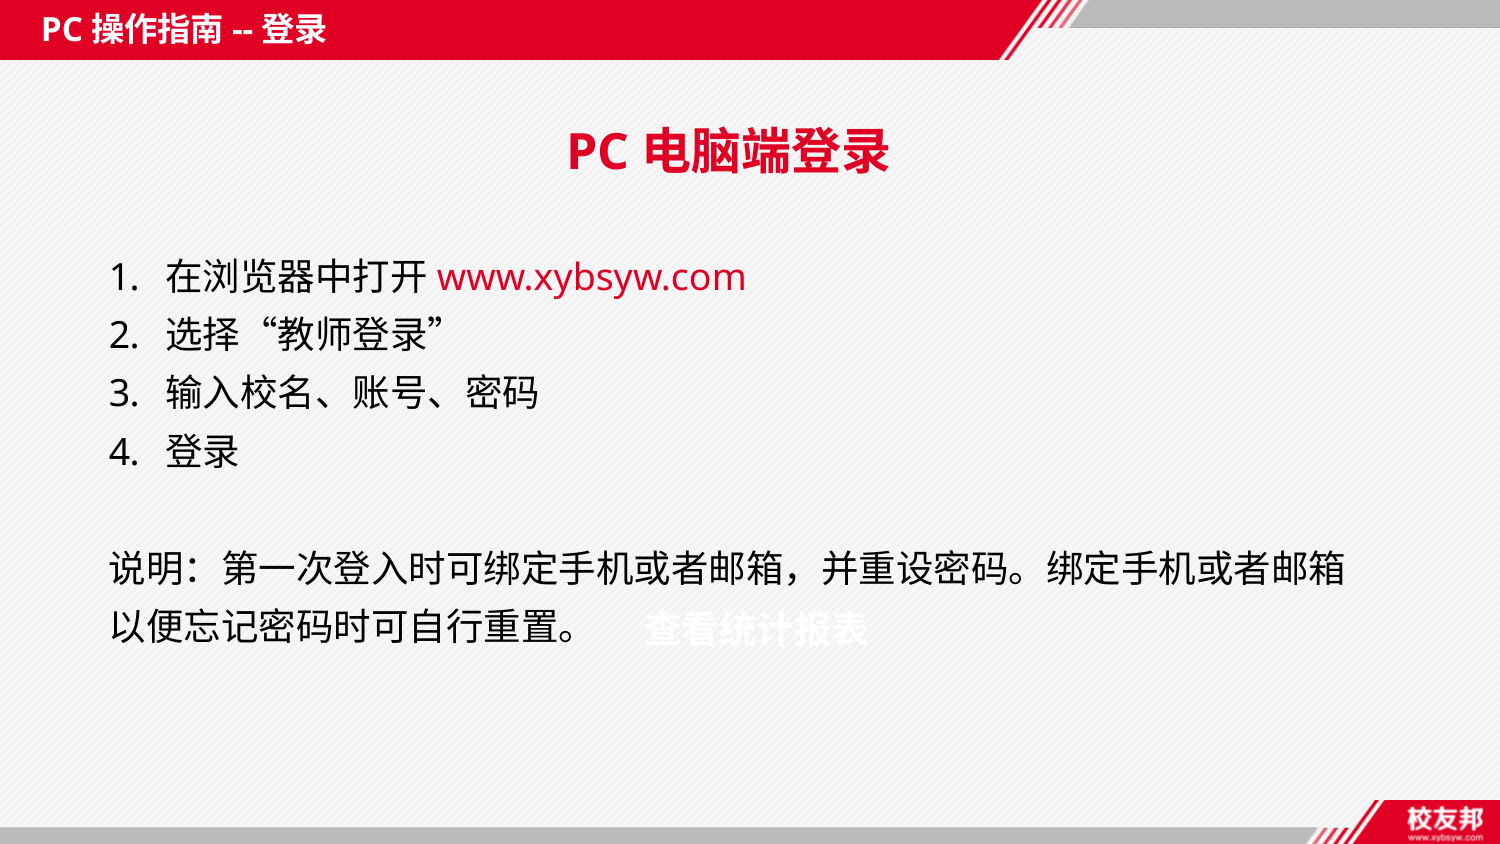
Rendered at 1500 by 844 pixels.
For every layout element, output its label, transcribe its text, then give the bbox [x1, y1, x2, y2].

text_box PC操作指南--登录 [24, 1, 521, 56]
picture [0, 0, 1500, 844]
text_box PC电脑端登录 在浏览器中打开www.xybsyw.com 选择“教师登录” 输入校名、账号、密码 登录 说明：第一次登入时可绑定手机或者邮箱，并重设密码。绑定手机或者邮箱以便忘记密码时可自行重置。 [94, 111, 1364, 656]
